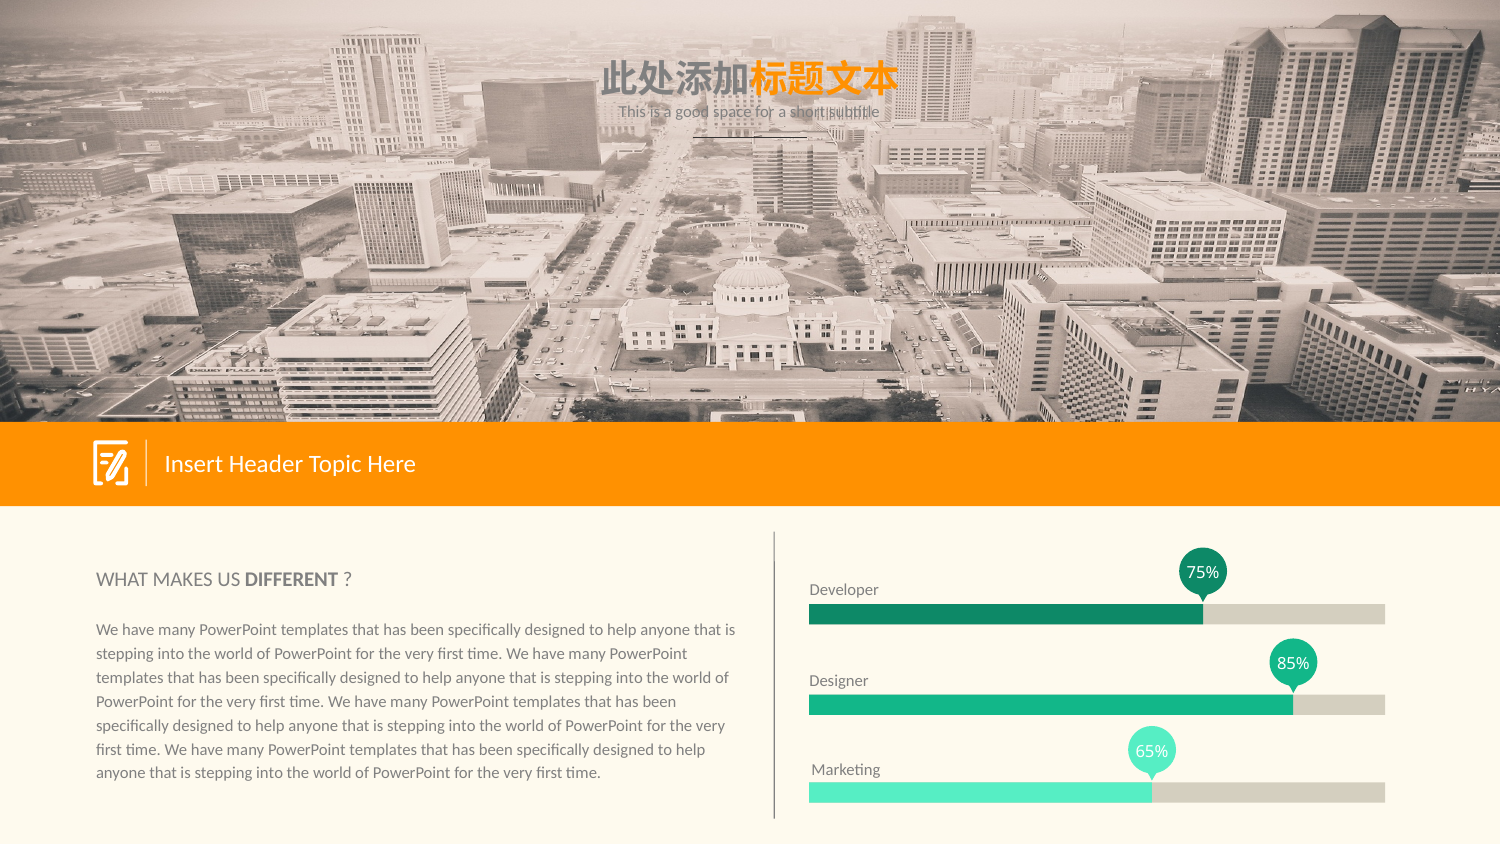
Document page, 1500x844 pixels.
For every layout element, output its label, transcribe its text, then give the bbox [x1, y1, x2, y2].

text_box [809, 694, 1294, 715]
text_box [0, 421, 1500, 507]
text_box 85% [1276, 653, 1311, 674]
text_box [0, 0, 1500, 421]
text_box [1294, 694, 1386, 715]
text_box [1152, 782, 1386, 803]
text_box 75% [1186, 562, 1220, 583]
text_box [809, 782, 1152, 803]
text_box 65% [1135, 740, 1169, 761]
text_box 此处添加标题文本 [585, 47, 915, 108]
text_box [93, 440, 129, 486]
text_box [1204, 604, 1386, 625]
text_box Marketing [796, 751, 900, 787]
text_box WHAT MAKES US DIFFERENT ? We have many PowerPoint templates that has been specifically designed to help anyone that is stepping into the world of PowerPoint for the very first time. We have many PowerPoint templates that has been specifically designed to help anyone that is stepping into the world of PowerPoint for the very first time. We have many PowerPoint templates that has been specifically designed to help anyone that is stepping into the world of PowerPoint for the very first time. We have many PowerPoint templates that has been specifically designed to help anyone that is stepping into the world of PowerPoint for the very first time. [96, 561, 746, 783]
text_box [1269, 638, 1318, 694]
text_box [1128, 725, 1177, 781]
text_box [1179, 547, 1228, 603]
text_box Developer [794, 571, 898, 607]
text_box This is a good space for a short subtitle [603, 93, 895, 128]
text_box Designer [794, 662, 888, 698]
text_box Insert Header Topic Here [149, 439, 432, 485]
text_box [809, 604, 1204, 625]
